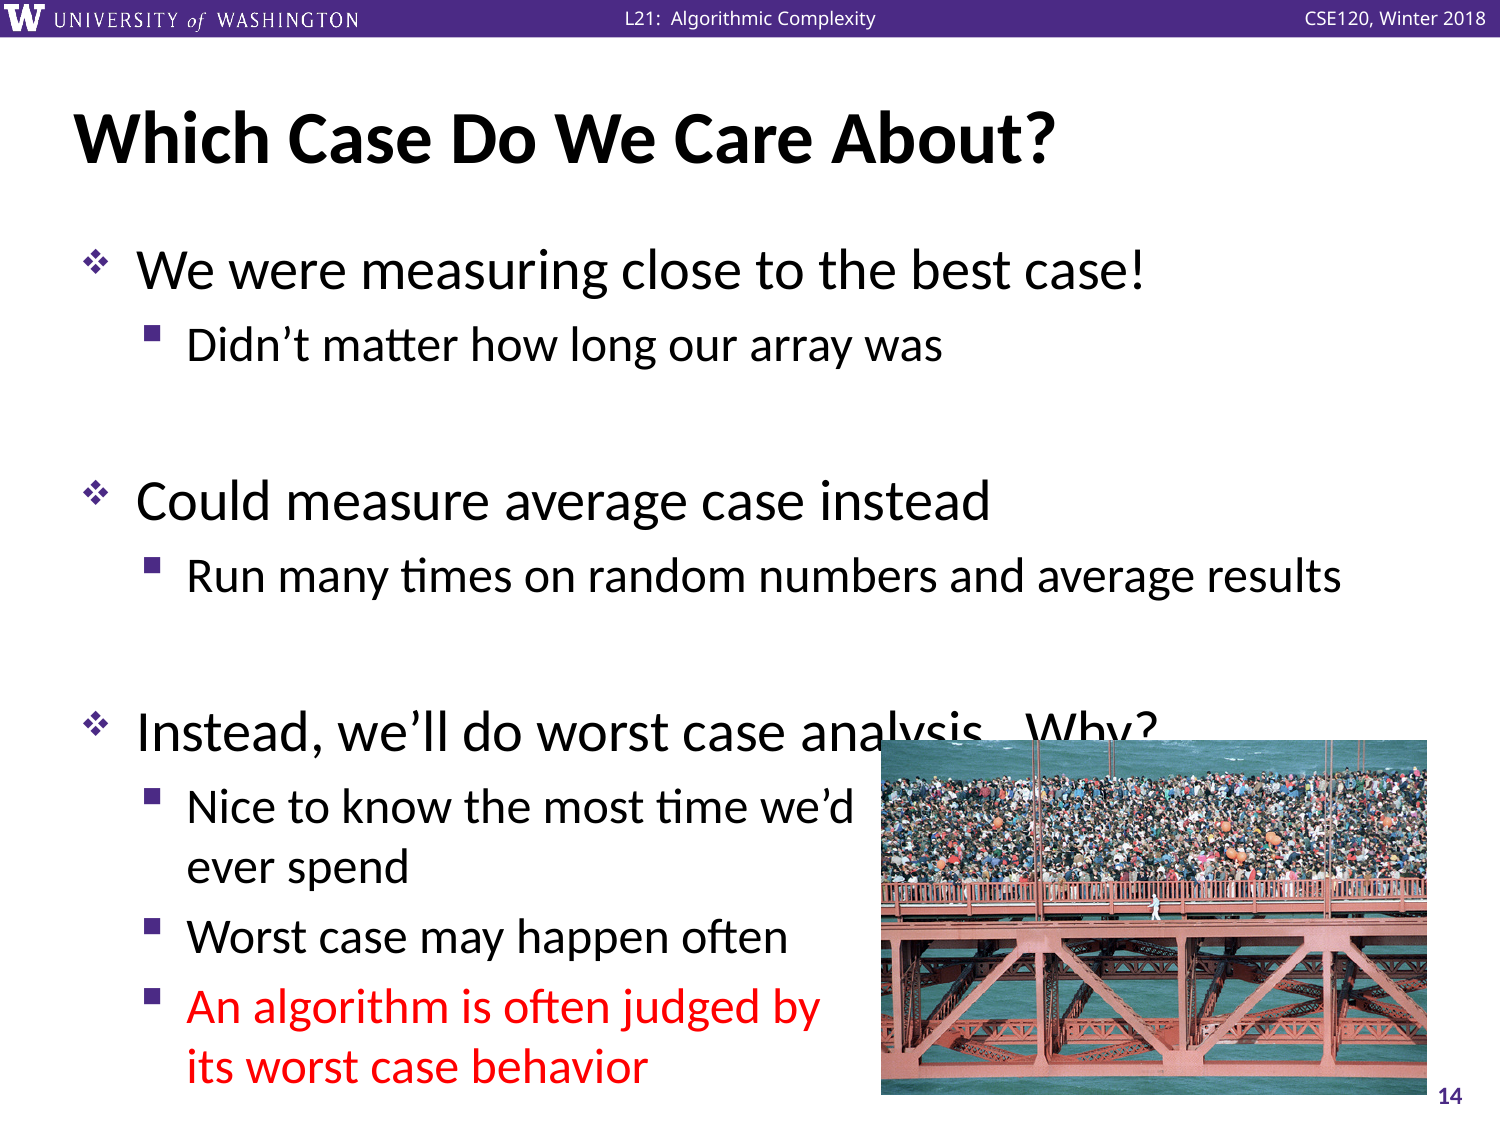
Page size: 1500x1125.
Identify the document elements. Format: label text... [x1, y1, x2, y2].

list We were measuring close to the best case! Didn’t matter how long our array was Could measure average case instead Run many times on random numbers and average results Instead, we’ll do worst case analysis. Why? Nice to know the most time we’d ever spend Worst case may happen often An algorithm is often judged by its worst case behavior [64, 223, 1438, 1040]
picture [881, 740, 1427, 1096]
slide_number 14 [1400, 1065, 1500, 1125]
title Which Case Do We Care About? [58, 71, 1438, 197]
picture [4, 4, 358, 32]
